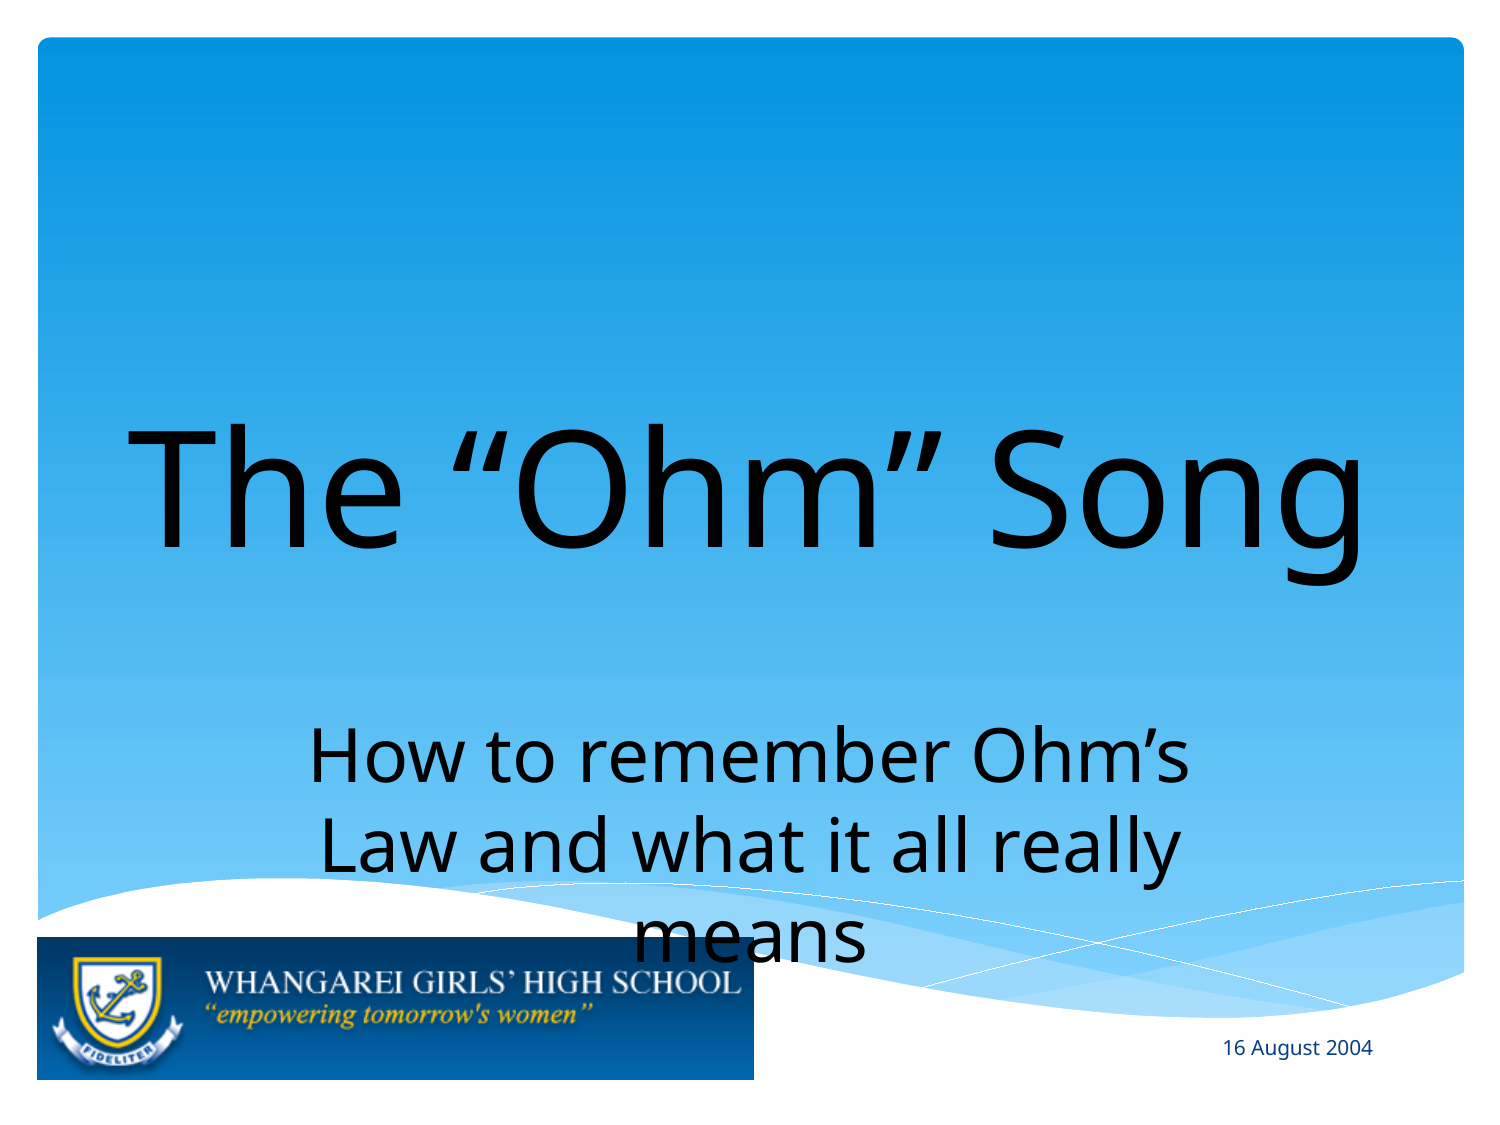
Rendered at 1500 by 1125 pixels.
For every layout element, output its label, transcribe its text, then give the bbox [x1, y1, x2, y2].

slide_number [1009, 1007, 1388, 1086]
subtitle How to remember Ohm’s Law and what it all really means [225, 700, 1275, 988]
picture [37, 937, 754, 1080]
title The “Ohm” Song [112, 324, 1388, 588]
